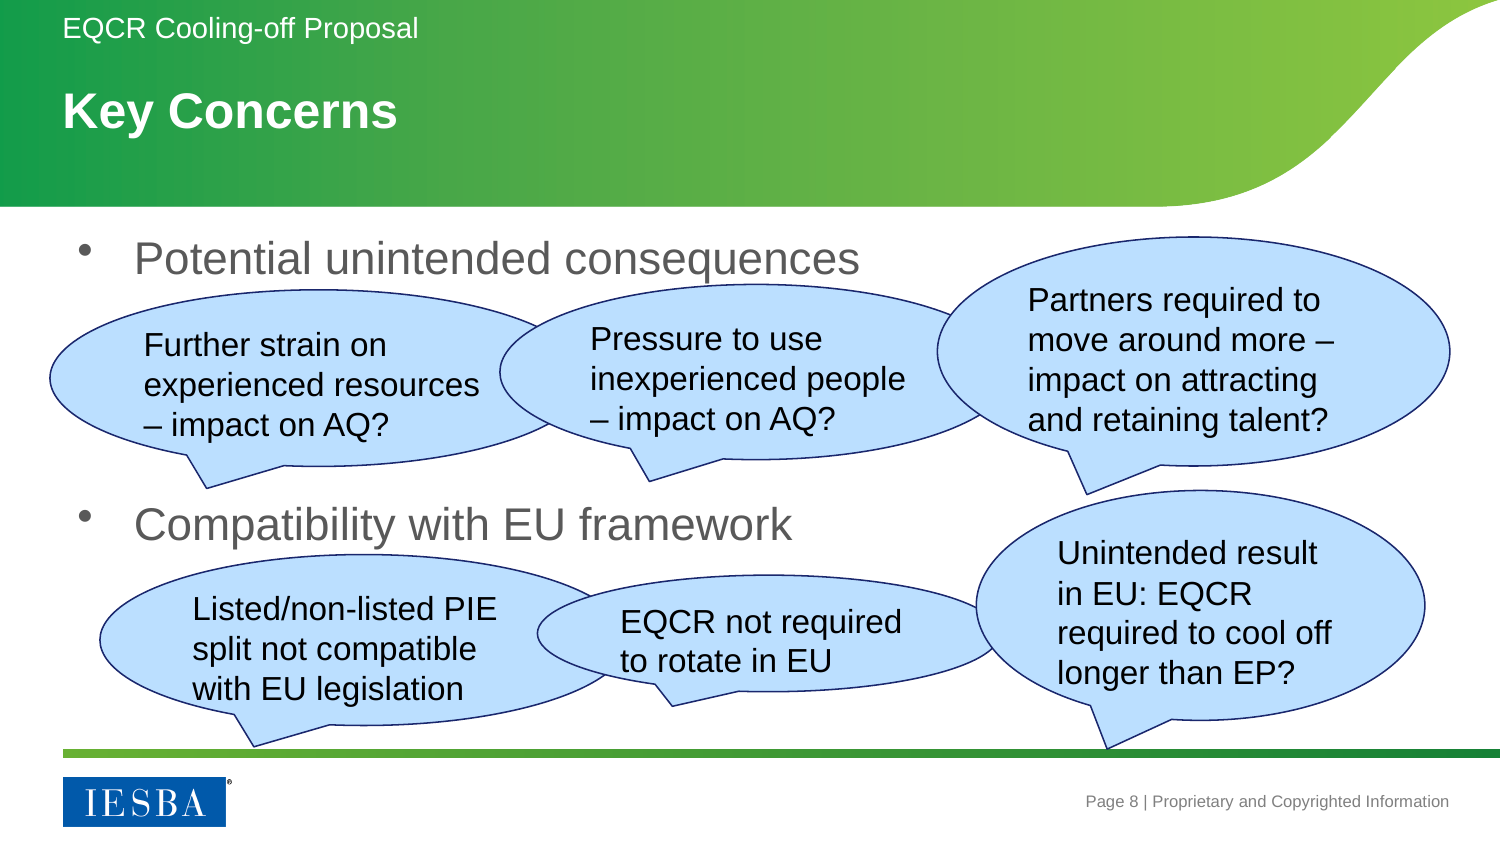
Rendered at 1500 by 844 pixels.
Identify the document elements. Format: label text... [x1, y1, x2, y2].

list Potential unintended consequences Compatibility with EU framework [62, 220, 1488, 747]
text_box Further strain on experienced resources – impact on AQ? [49, 289, 549, 489]
text_box Listed/non-listed PIE split not compatible with EU legislation [99, 554, 605, 747]
subtitle EQCR Cooling-off Proposal [62, 9, 500, 38]
text_box EQCR not required to rotate in EU [537, 575, 992, 707]
picture [63, 777, 232, 827]
title Key Concerns [62, 75, 1300, 142]
text_box Partners required to move around more –impact on attracting and retaining talent? [937, 236, 1450, 495]
text_box Unintended result in EU: EQCR required to cool off longer than EP? [976, 490, 1425, 750]
picture [0, 0, 1500, 207]
text_box Pressure to use inexperienced people – impact on AQ? [499, 284, 980, 482]
